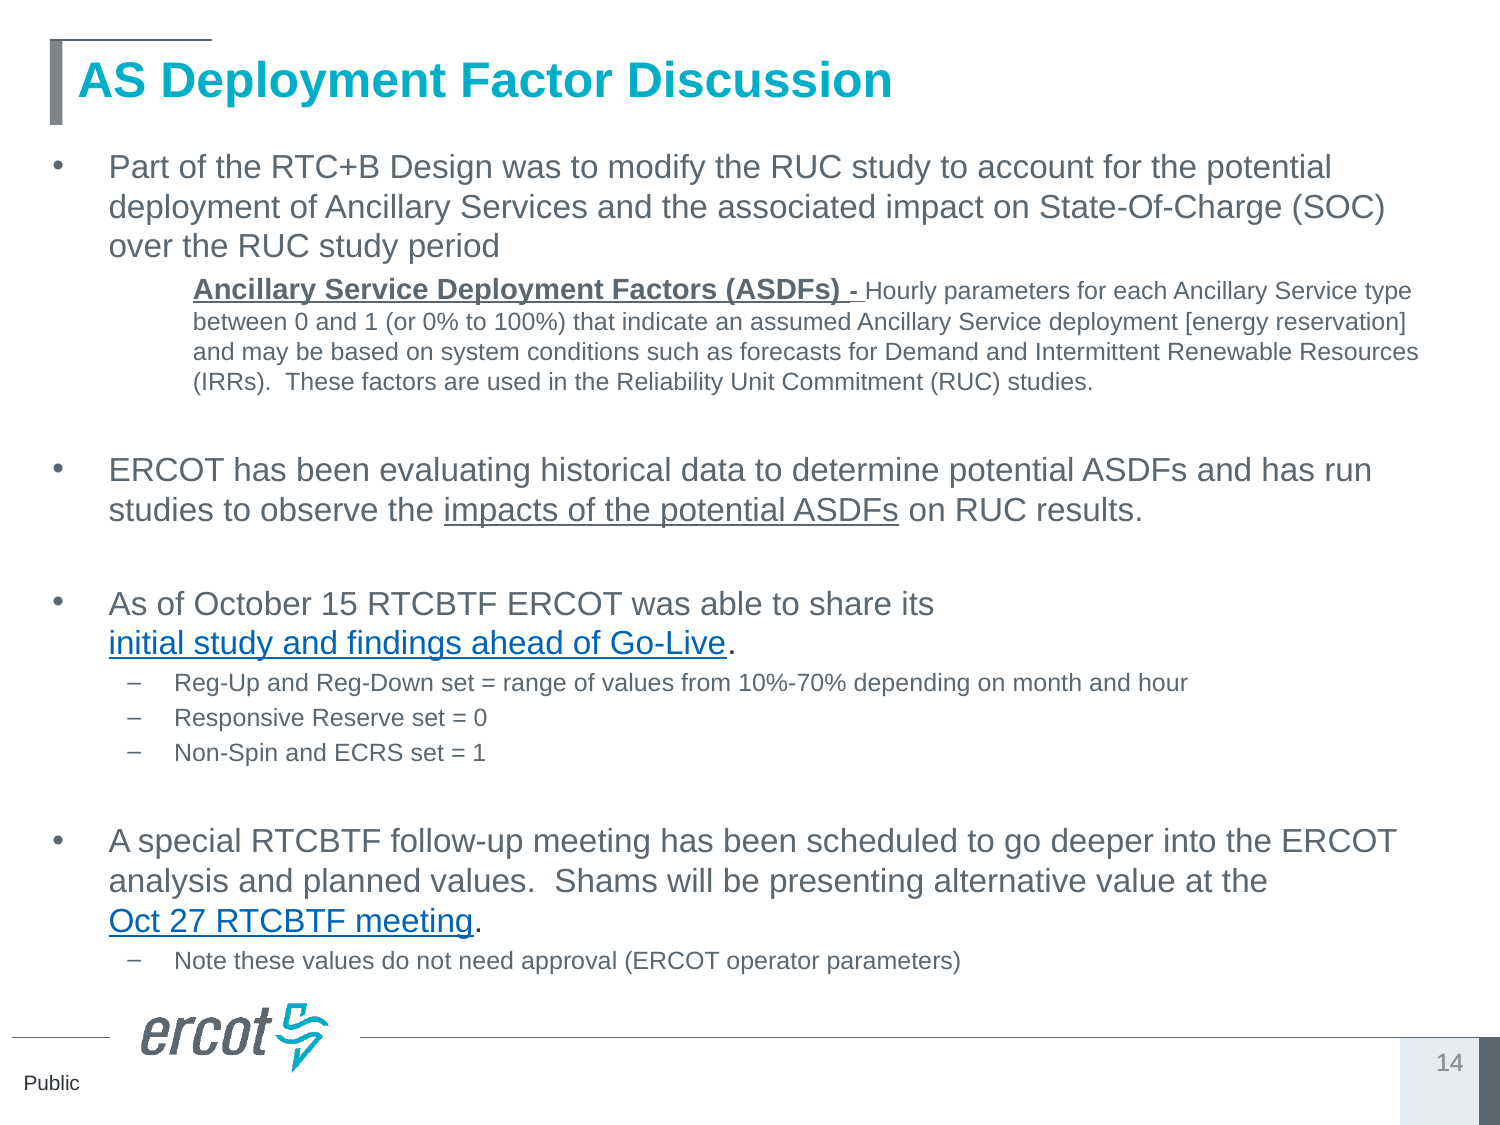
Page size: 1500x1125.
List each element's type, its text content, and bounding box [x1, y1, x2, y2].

picture [137, 1013, 332, 1075]
title AS Deployment Factor Discussion [62, 39, 1450, 134]
slide_number 14 [1400, 1037, 1500, 1087]
list Part of the RTC+B Design was to modify the RUC study to account for the potential deployment of Ancillary Services and the associated impact on State-Of-Charge (SOC) over the RUC study period Ancillary Service Deployment Factors (ASDFs) - Hourly parameters for each Ancillary Service type between 0 and 1 (or 0% to 100%) that indicate an assumed Ancillary Service deployment [energy reservation] and may be based on system conditions such as forecasts for Demand and Intermittent Renewable Resources (IRRs). These factors are used in the Reliability Unit Commitment (RUC) studies. ERCOT has been evaluating historical data to determine potential ASDFs and has run studies to observe the impacts of the potential ASDFs on RUC results. As of October 15 RTCBTF ERCOT was able to share its initial study and findings ahead of Go-Live. Reg-Up and Reg-Down set = range of values from 10%-70% depending on month and hour Responsive Reserve set = 0 Non-Spin and ECRS set = 1 A special RTCBTF follow-up meeting has been scheduled to go deeper into the ERCOT analysis and planned values. Shams will be presenting alternative value at the Oct 27 RTCBTF meeting. Note these values do not need approval (ERCOT operator parameters) [37, 137, 1438, 1013]
